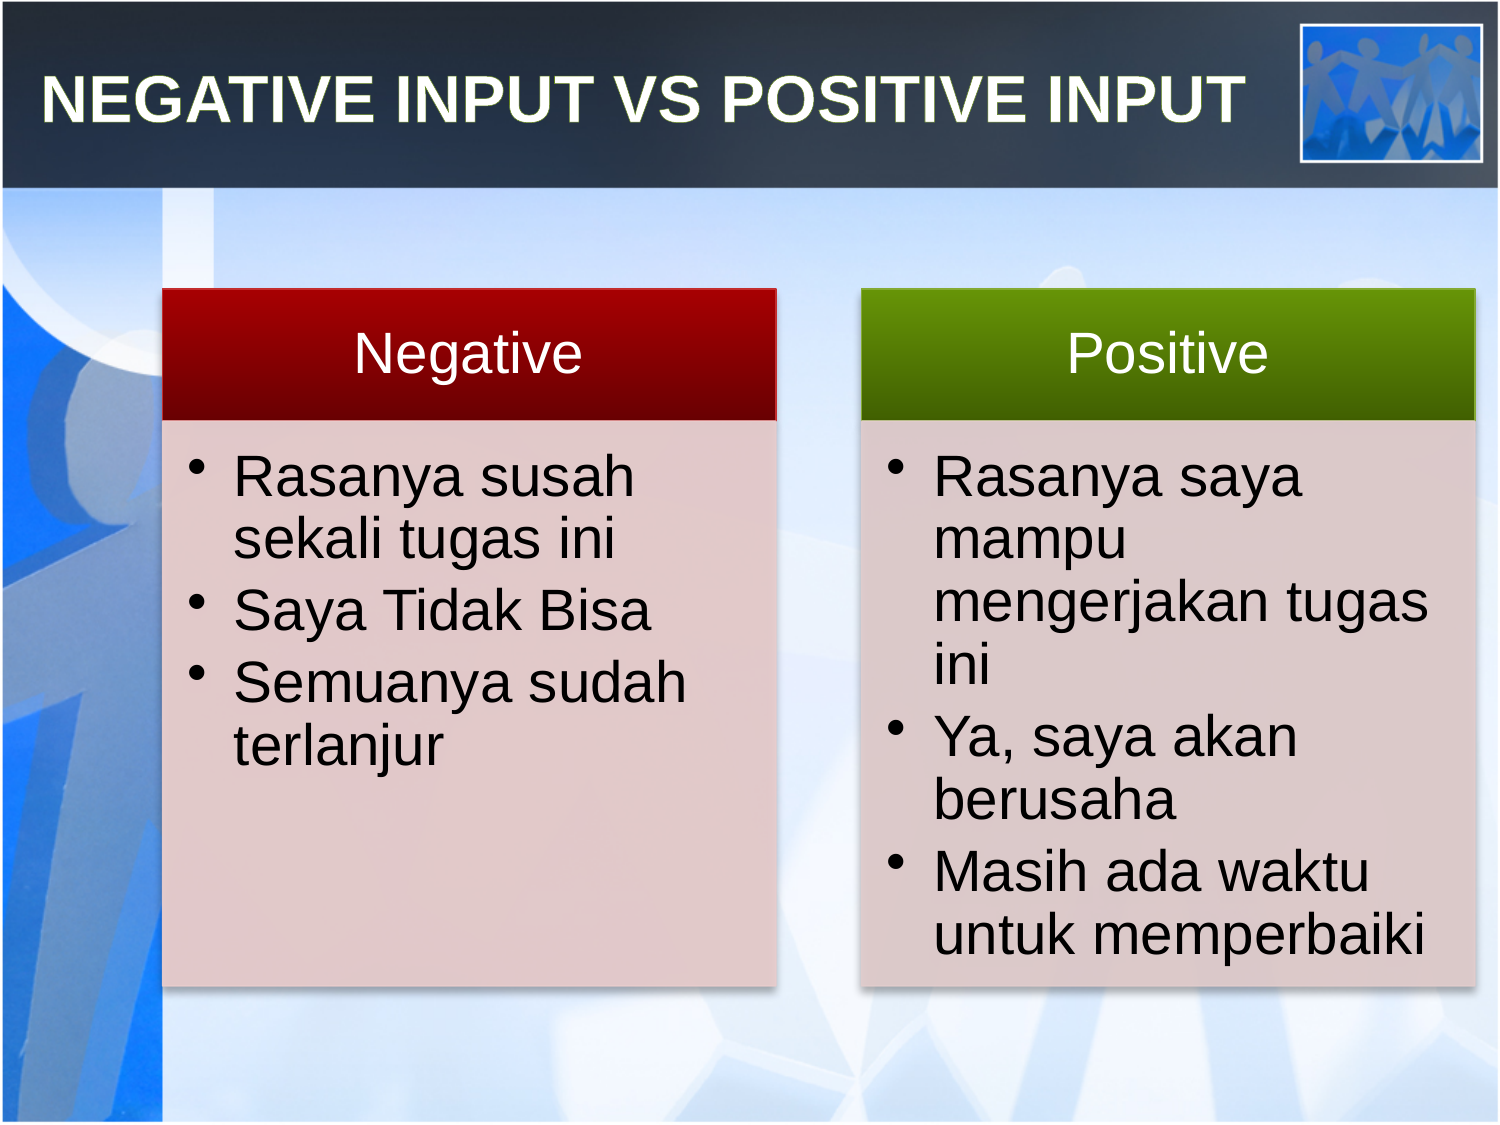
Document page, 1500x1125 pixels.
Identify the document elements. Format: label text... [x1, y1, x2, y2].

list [162, 262, 1476, 1013]
title Negative input vs positive input [24, 26, 1476, 165]
picture [0, 0, 1500, 1125]
